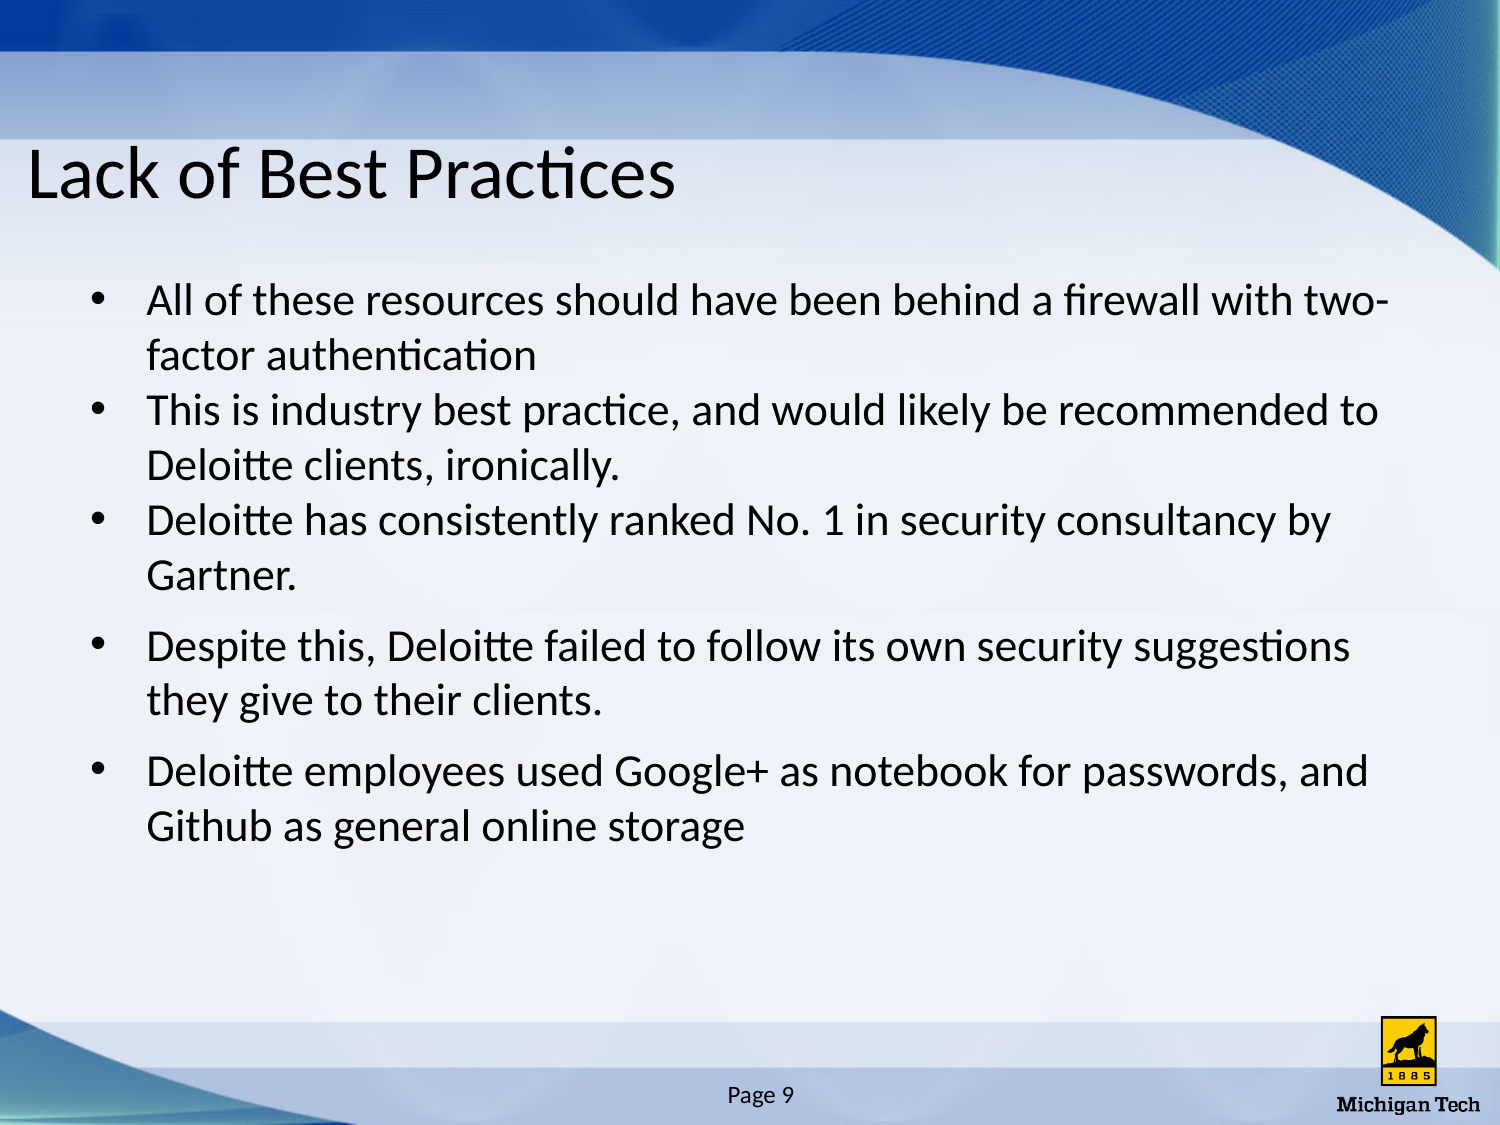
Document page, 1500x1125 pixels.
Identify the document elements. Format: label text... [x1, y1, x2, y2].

list All of these resources should have been behind a firewall with two-factor authentication This is industry best practice, and would likely be recommended to Deloitte clients, ironically. Deloitte has consistently ranked No. 1 in security consultancy by Gartner. Despite this, Deloitte failed to follow its own security suggestions they give to their clients. Deloitte employees used Google+ as notebook for passwords, and Github as general online storage [75, 262, 1425, 1063]
picture [0, 0, 1500, 1125]
title Lack of Best Practices [12, 75, 1263, 263]
